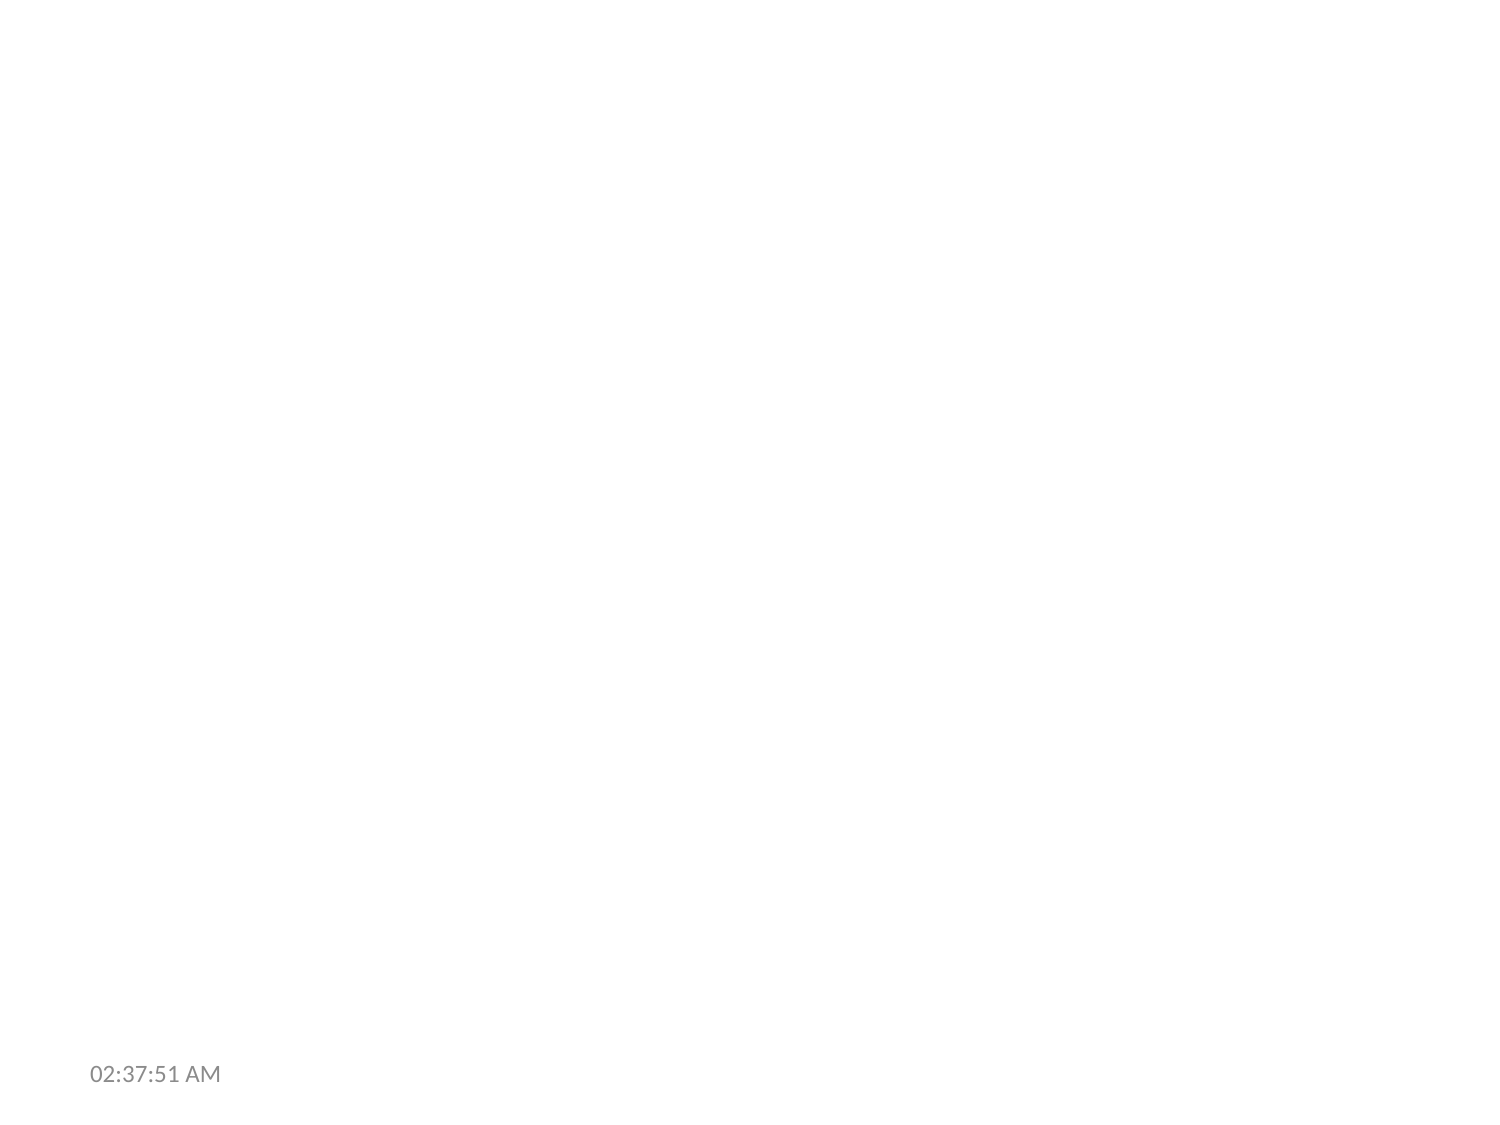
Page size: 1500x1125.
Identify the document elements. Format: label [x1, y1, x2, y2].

slide_number [75, 1042, 425, 1103]
